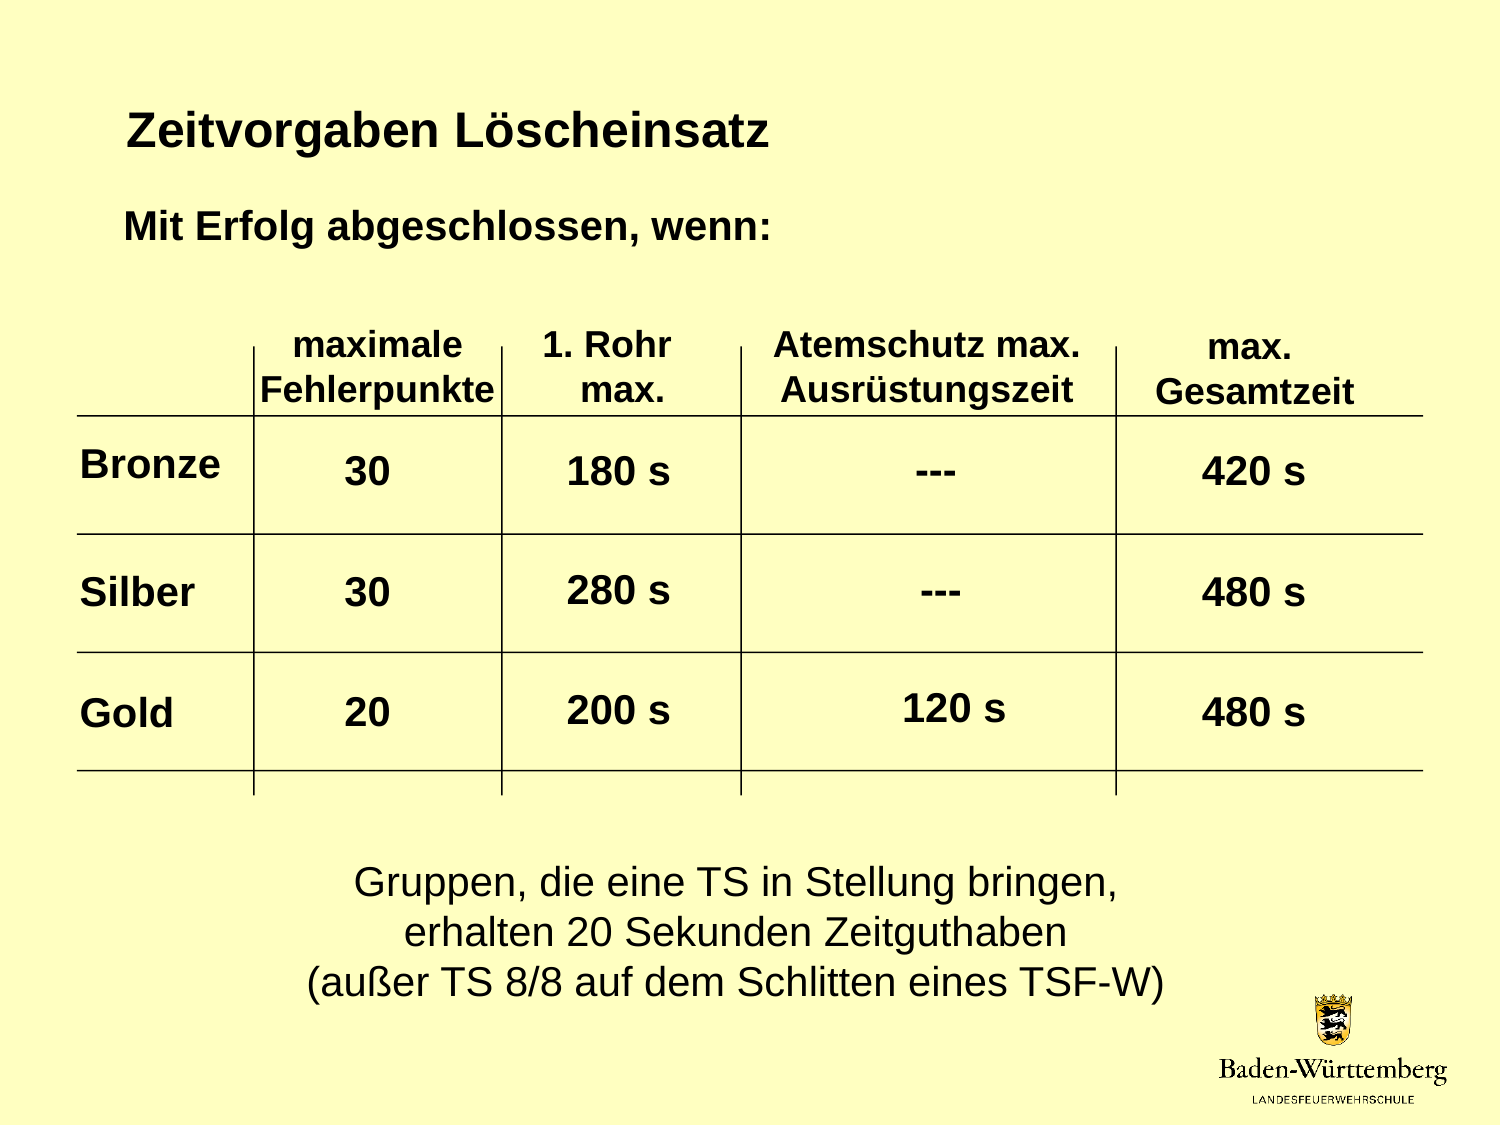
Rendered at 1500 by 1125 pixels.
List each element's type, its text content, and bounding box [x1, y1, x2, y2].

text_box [76, 346, 1424, 796]
text_box maximale Fehlerpunkte [244, 312, 511, 344]
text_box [64, 673, 1322, 744]
text_box max. Gesamtzeit [1140, 314, 1370, 344]
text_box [64, 429, 1322, 502]
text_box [64, 555, 1322, 623]
picture [1219, 992, 1447, 1106]
text_box 1. Rohr max. [527, 312, 687, 344]
text_box Mit Erfolg abgeschlossen, wenn: [108, 191, 857, 257]
text_box Zeitvorgaben Löscheinsatz [112, 90, 1034, 165]
text_box Gruppen, die eine TS in Stellung bringen, erhalten 20 Sekunden Zeitguthaben (außer TS 8/8 auf dem Schlitten eines TSF-W) [216, 847, 1256, 1013]
text_box Atemschutz max. Ausrüstungszeit [757, 312, 1096, 344]
